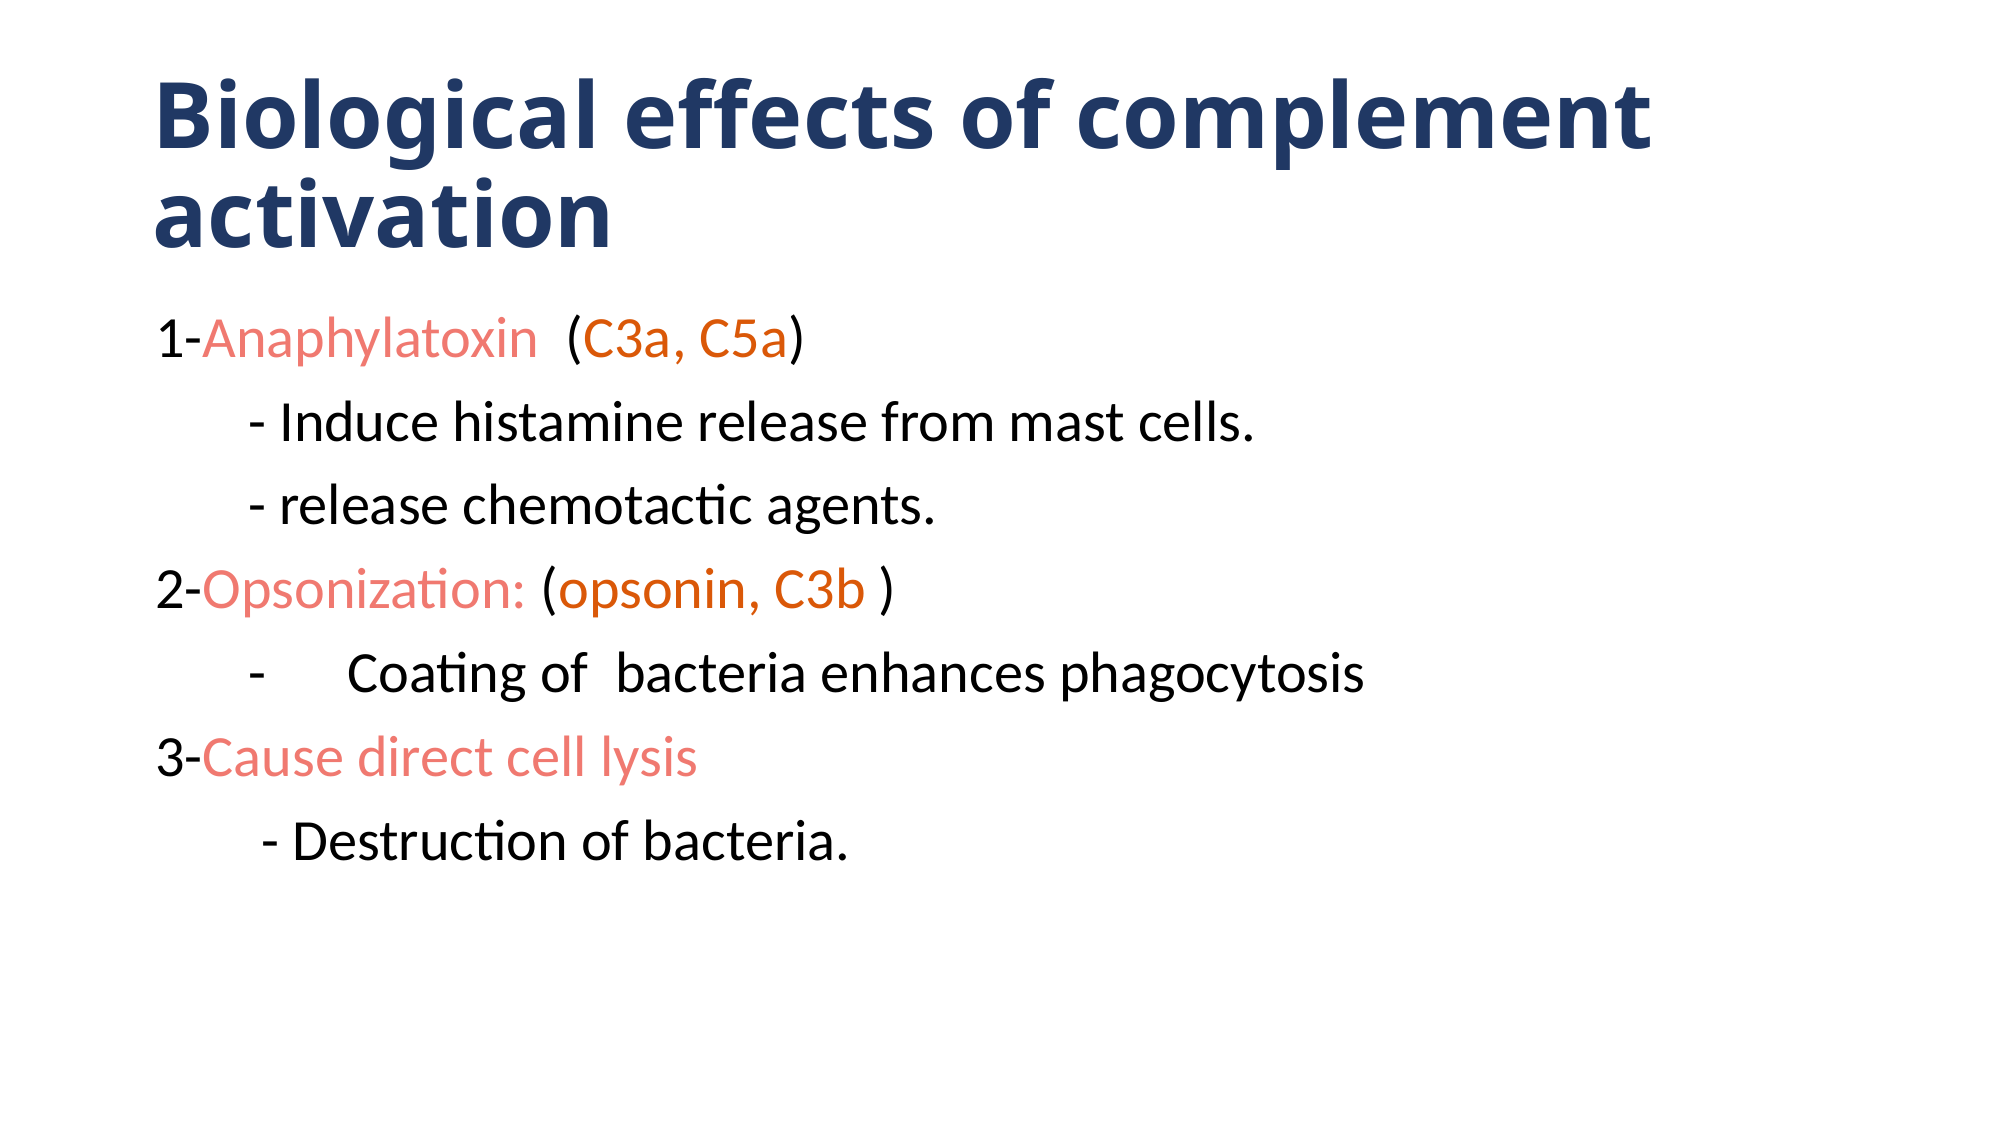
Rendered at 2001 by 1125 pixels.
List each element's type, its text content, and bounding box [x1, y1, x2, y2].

title Biological effects of complement activation [137, 59, 1863, 278]
list 1-Anaphylatoxin (C3a, C5a) - Induce histamine release from mast cells. - release chemotactic agents. 2-Opsonization: (opsonin, C3b ) - Coating of bacteria enhances phagocytosis 3-Cause direct cell lysis - Destruction of bacteria. [137, 299, 1863, 1014]
